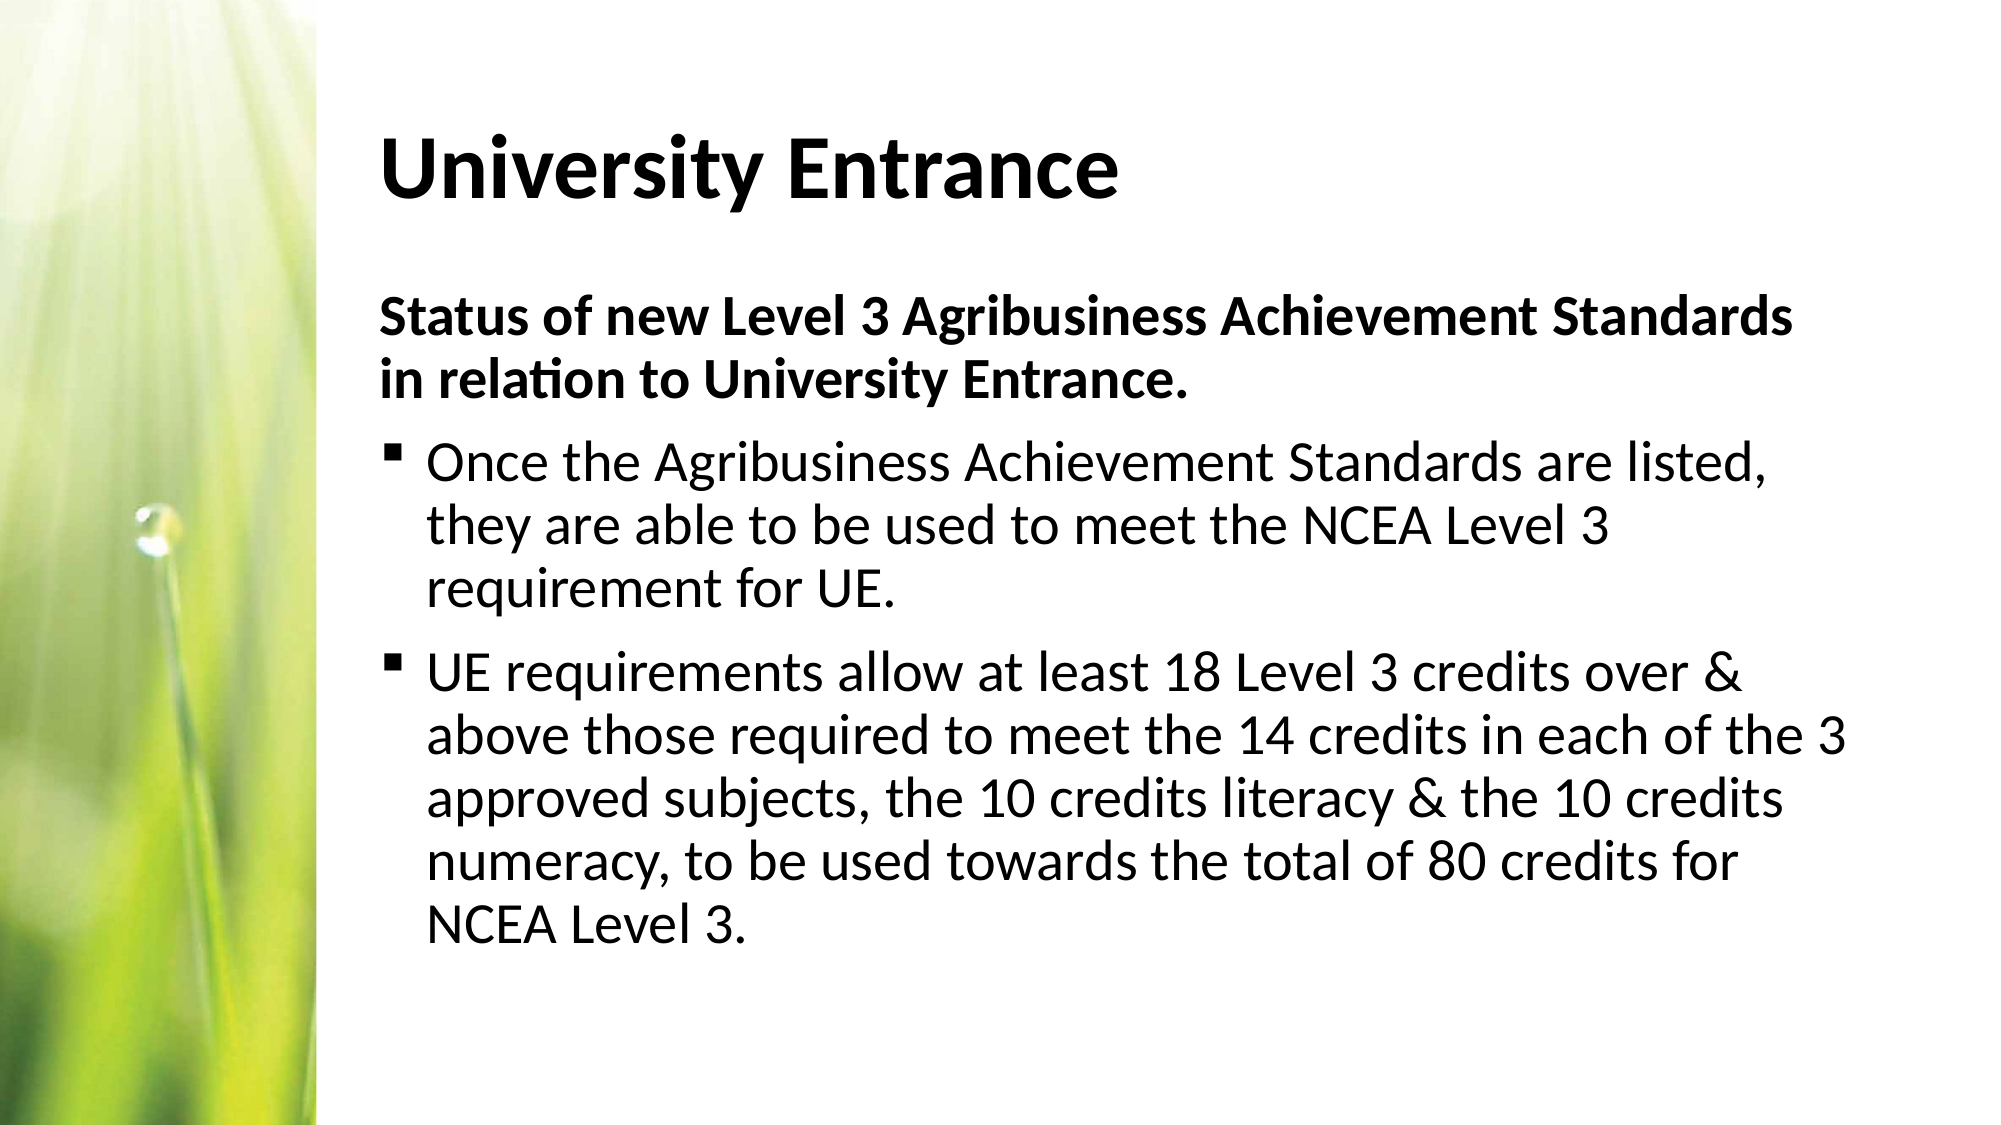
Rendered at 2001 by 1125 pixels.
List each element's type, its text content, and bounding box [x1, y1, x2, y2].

list Status of new Level 3 Agribusiness Achievement Standards in relation to University Entrance. Once the Agribusiness Achievement Standards are listed, they are able to be used to meet the NCEA Level 3 requirement for UE. UE requirements allow at least 18 Level 3 credits over & above those required to meet the 14 credits in each of the 3 approved subjects, the 10 credits literacy & the 10 credits numeracy, to be used towards the total of 80 credits for NCEA Level 3. [364, 277, 1867, 1042]
picture [0, 0, 317, 1125]
title University Entrance [364, 59, 1867, 277]
